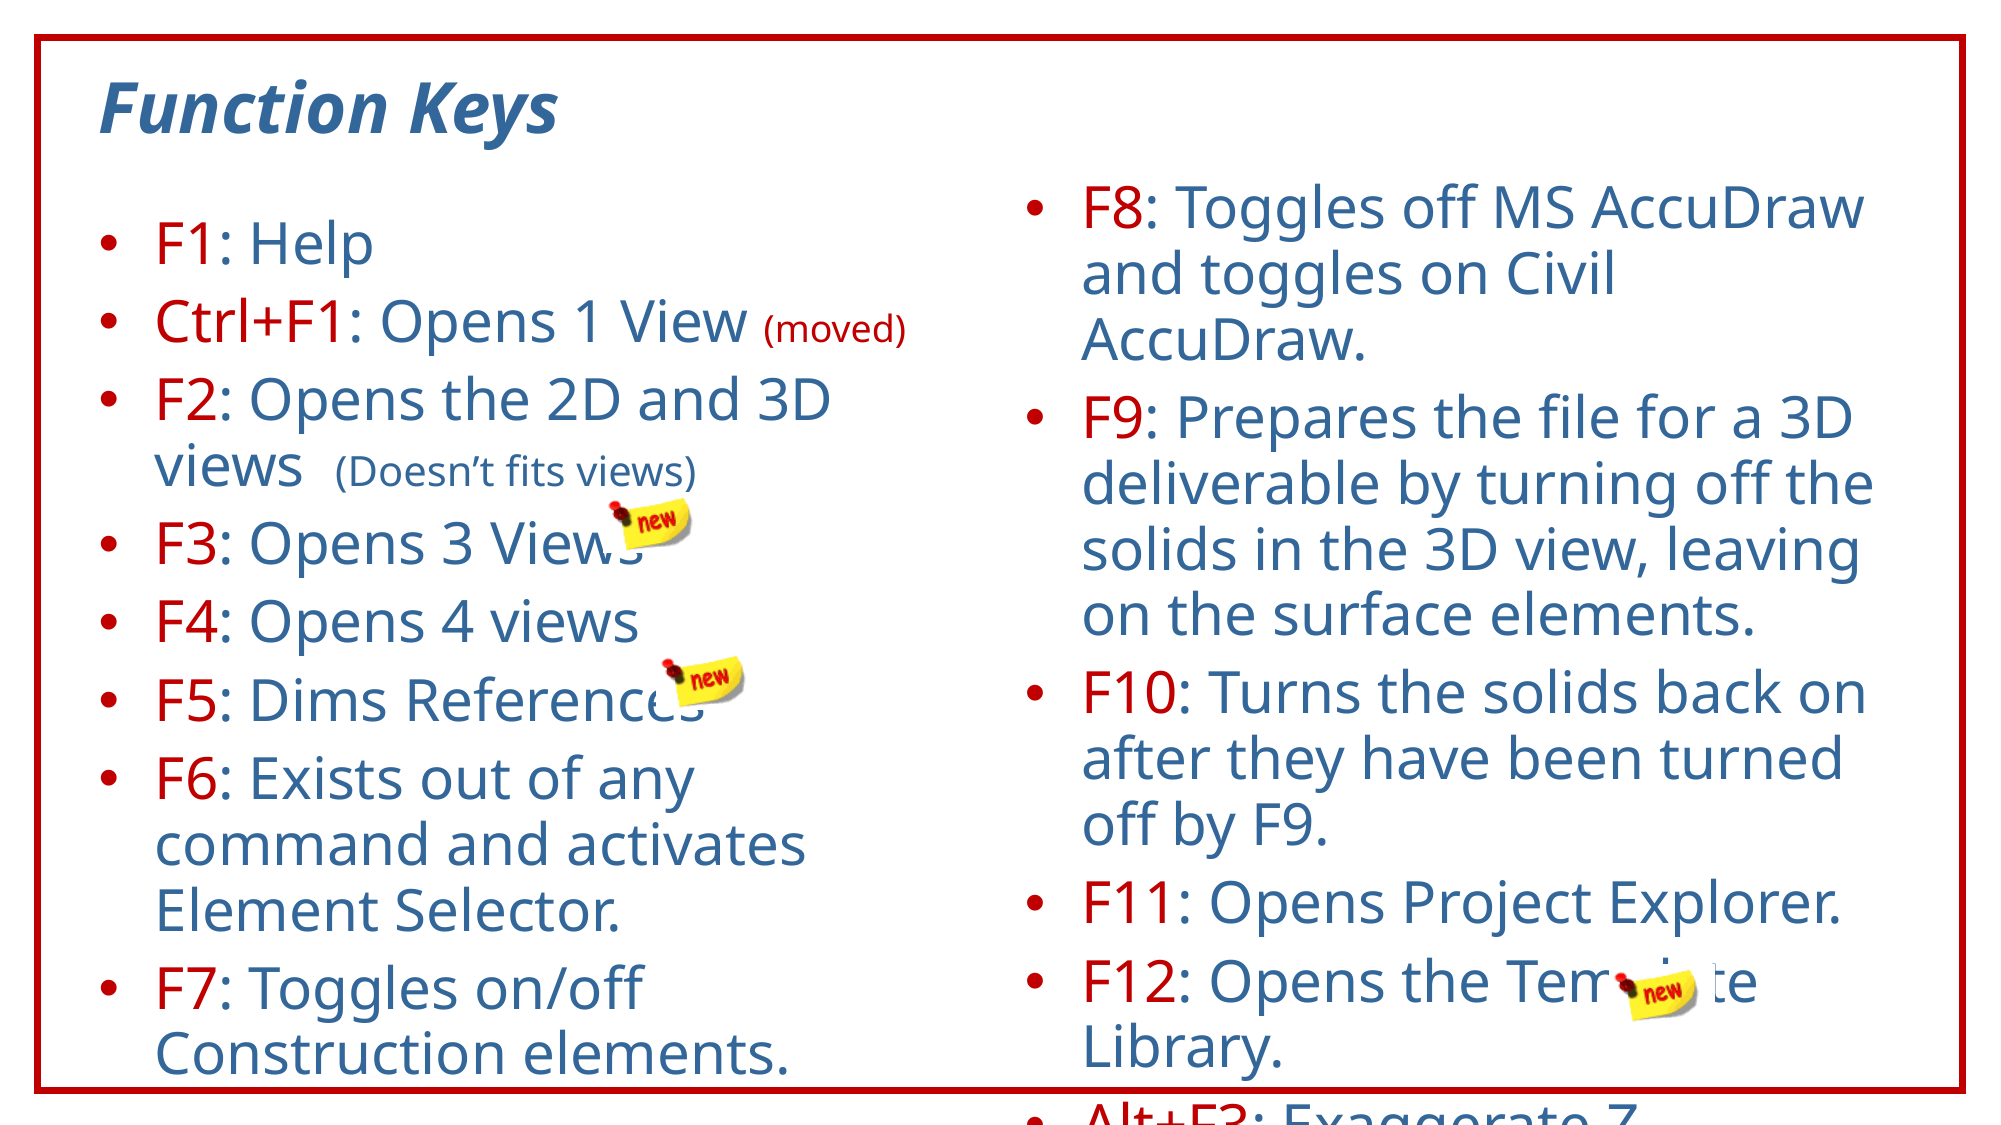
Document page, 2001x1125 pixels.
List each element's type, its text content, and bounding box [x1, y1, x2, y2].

picture [1609, 964, 1715, 1024]
picture [603, 492, 710, 553]
picture [655, 650, 762, 711]
list F1: Help Ctrl+F1: Opens 1 View (moved) F2: Opens the 2D and 3D views (Doesn’t fits views) F3: Opens 3 Views F4: Opens 4 views F5: Dims References F6: Exists out of any command and activates Element Selector. F7: Toggles on/off Construction elements. [83, 203, 977, 1036]
list F8: Toggles off MS AccuDraw and toggles on Civil AccuDraw. F9: Prepares the file for a 3D deliverable by turning off the solids in the 3D view, leaving on the surface elements. F10: Turns the solids back on after they have been turned off by F9. F11: Opens Project Explorer. F12: Opens the Template Library. Alt+F3: Exaggerate Z [1009, 168, 1903, 1036]
title Function Keys [83, 68, 1903, 169]
